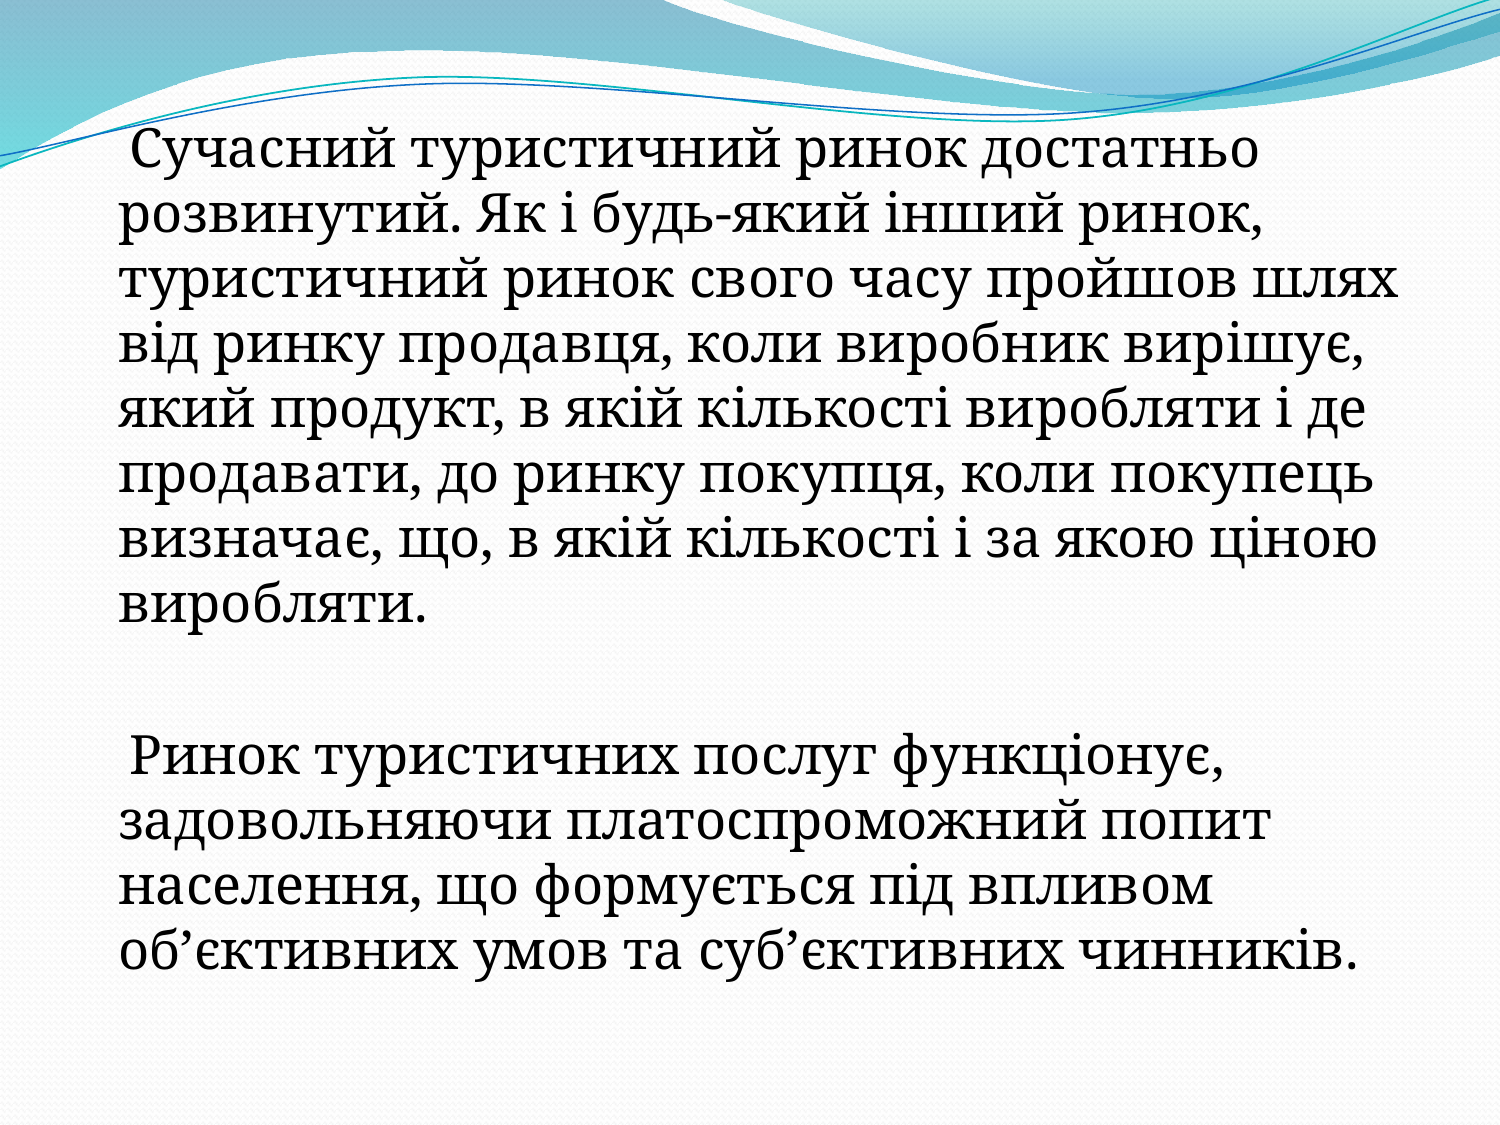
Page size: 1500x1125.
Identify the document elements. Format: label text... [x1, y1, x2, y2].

list Сучасний туристичний ринок достатньо розвинутий. Як і будь-який інший ринок, туристичний ринок свого часу пройшов шлях від ринку продавця, коли виробник вирішує, який продукт, в якій кількості виробляти і де продавати, до ринку покупця, коли покупець визначає, що, в якій кількості і за якою ціною виробляти. Ринок туристичних послуг функціонує, задовольняючи платоспроможний попит населення, що формується під впливом об’єктивних умов та суб’єктивних чинників. [58, 105, 1430, 1055]
